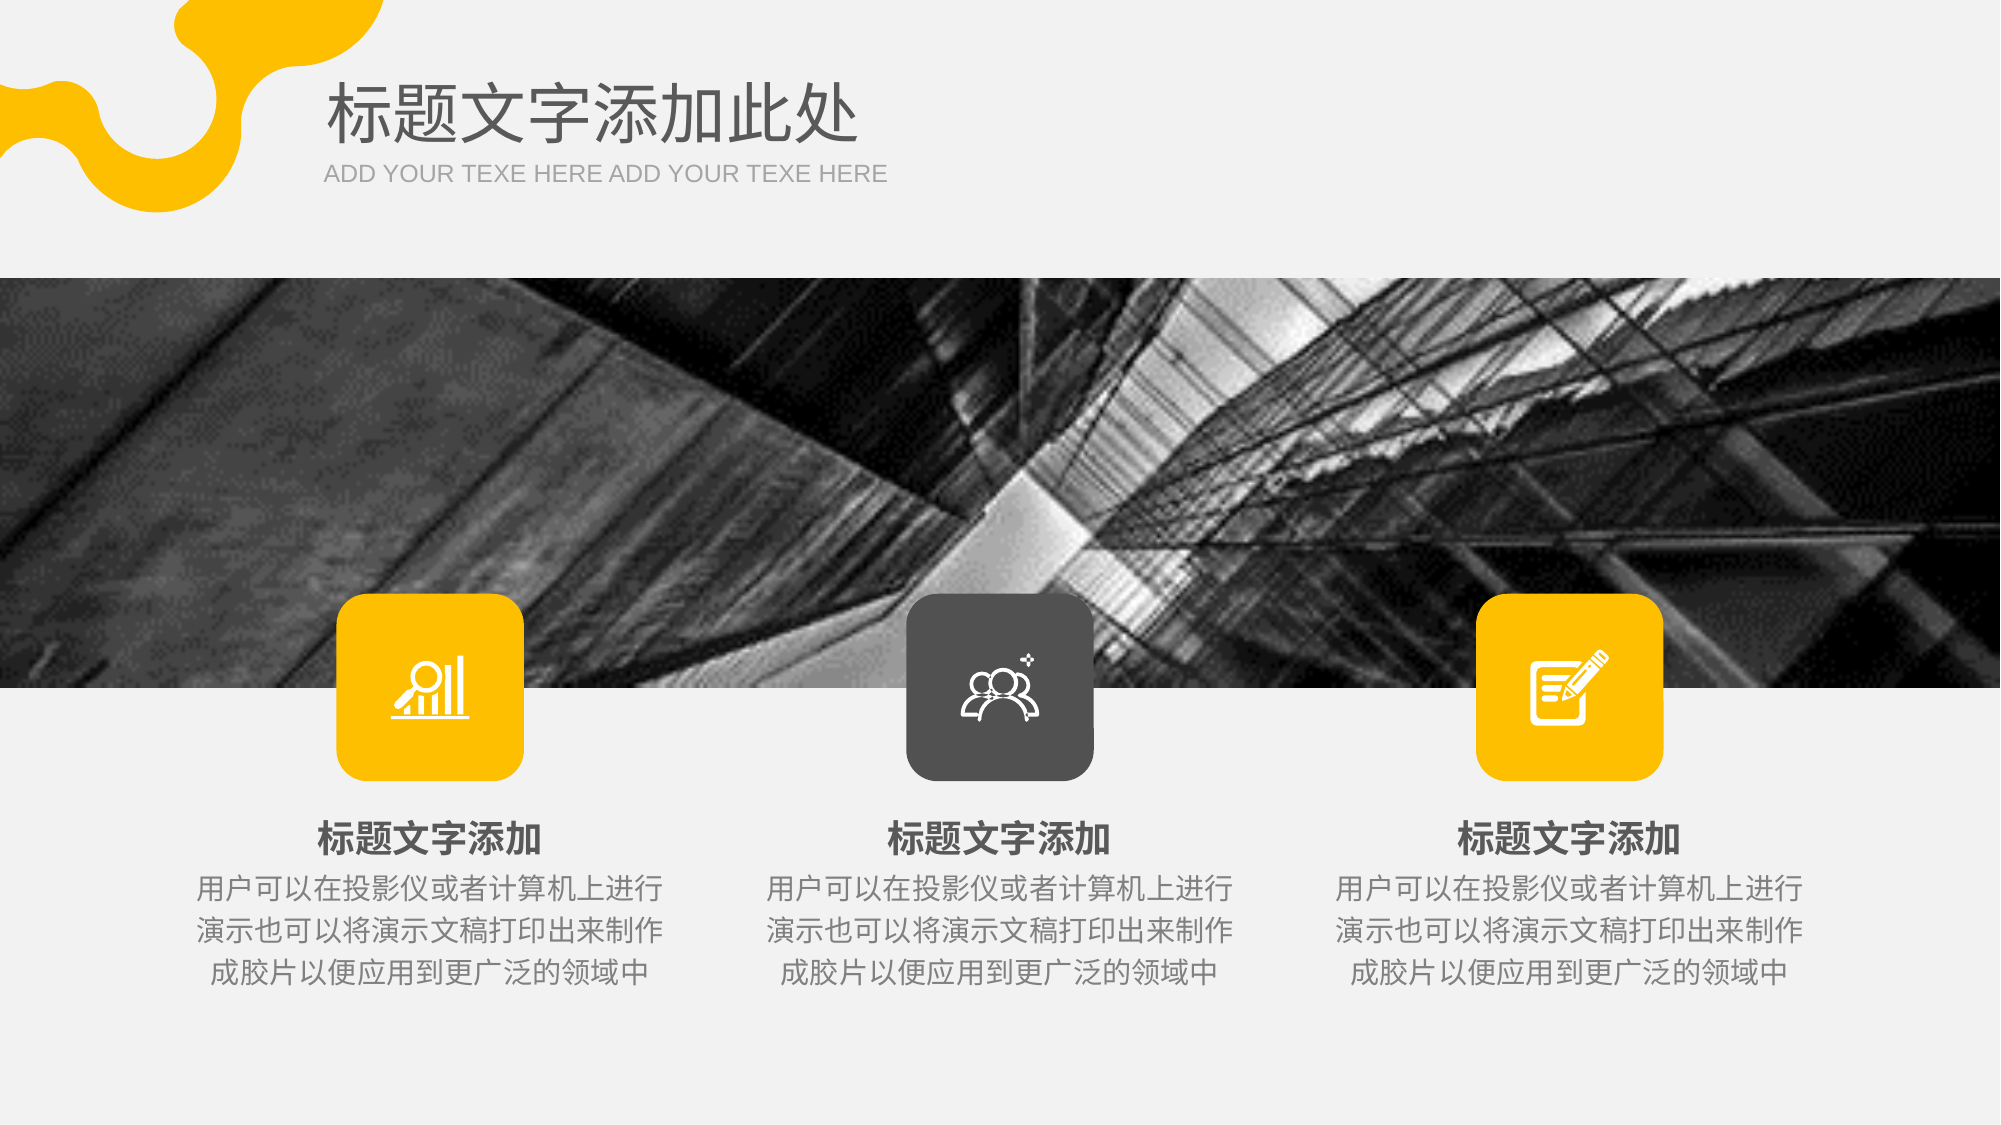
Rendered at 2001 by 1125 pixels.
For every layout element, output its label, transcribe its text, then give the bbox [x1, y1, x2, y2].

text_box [1475, 593, 1664, 782]
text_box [751, 798, 1249, 999]
picture [0, 278, 2000, 688]
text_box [181, 798, 680, 999]
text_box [336, 593, 524, 782]
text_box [906, 593, 1094, 782]
text_box [0, 0, 218, 160]
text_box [1320, 798, 1819, 999]
text_box 标题文字添加此处 [311, 64, 875, 150]
text_box ADD YOUR TEXE HERE ADD YOUR TEXE HERE [308, 150, 931, 196]
text_box [0, 0, 385, 214]
